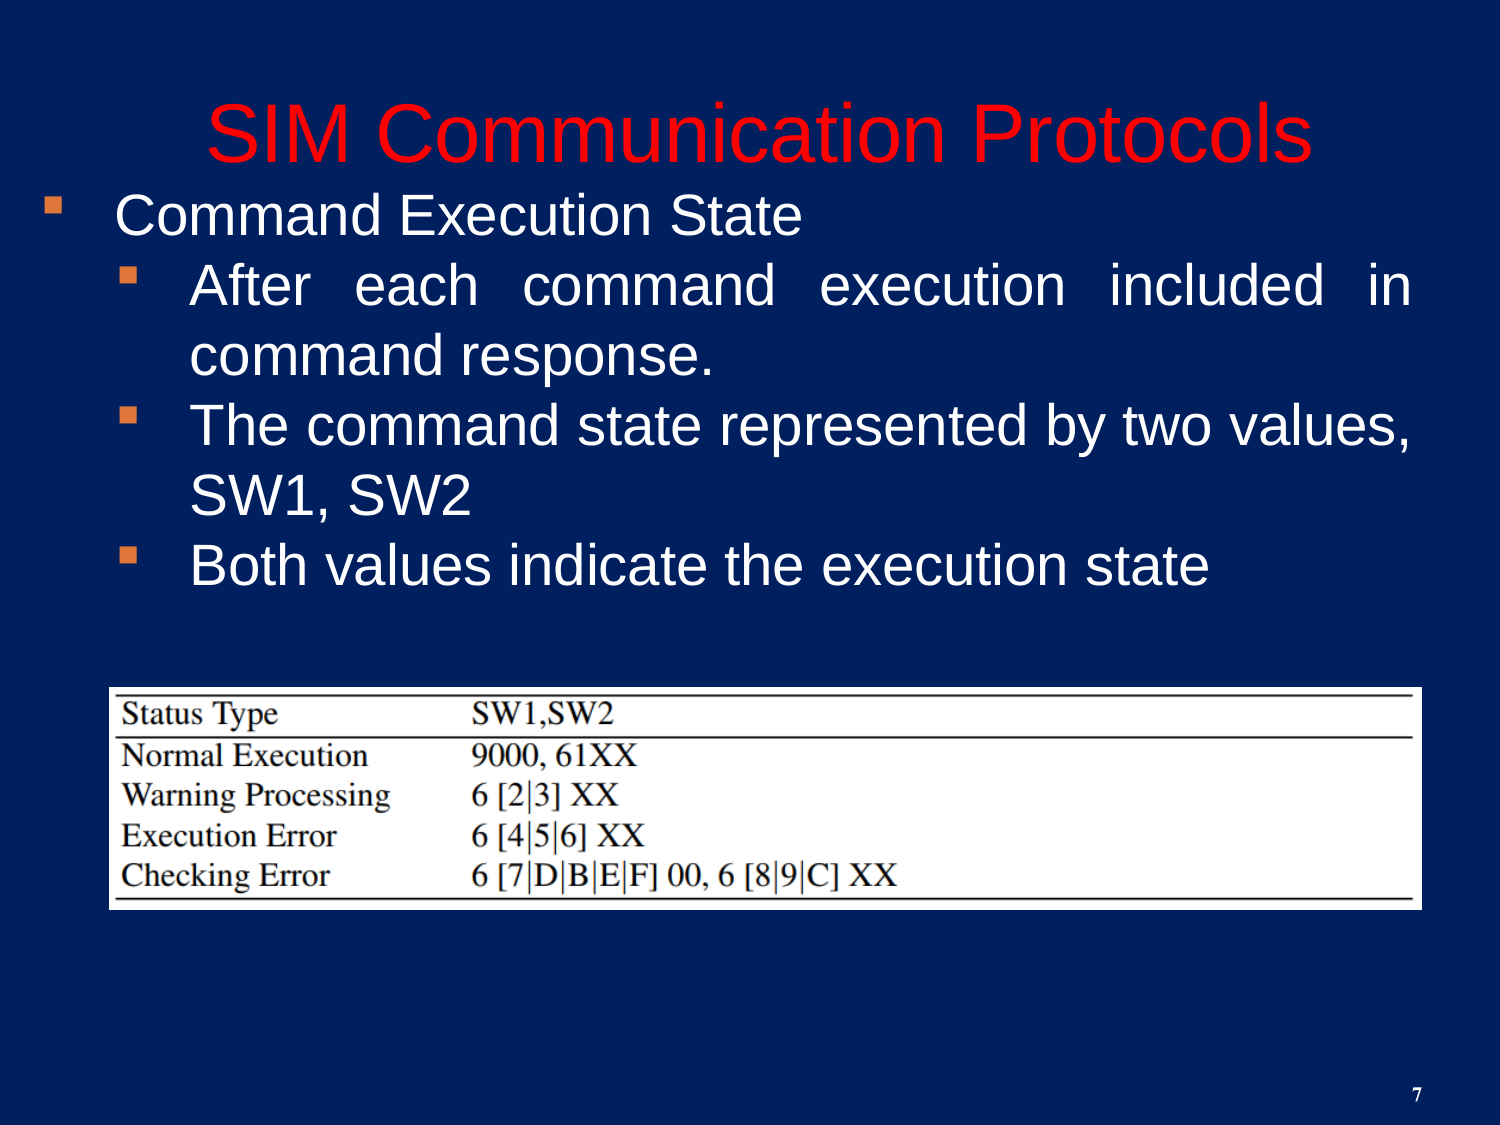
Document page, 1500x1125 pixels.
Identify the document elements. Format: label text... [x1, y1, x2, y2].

text_box [1412, 1087, 1422, 1102]
title SIM Communication Protocols [44, 53, 1456, 267]
picture [108, 687, 1422, 910]
text_box Command Execution State After each command execution included in command response. The command state represented by two values, SW1, SW2 Both values indicate the execution state [37, 177, 1413, 658]
